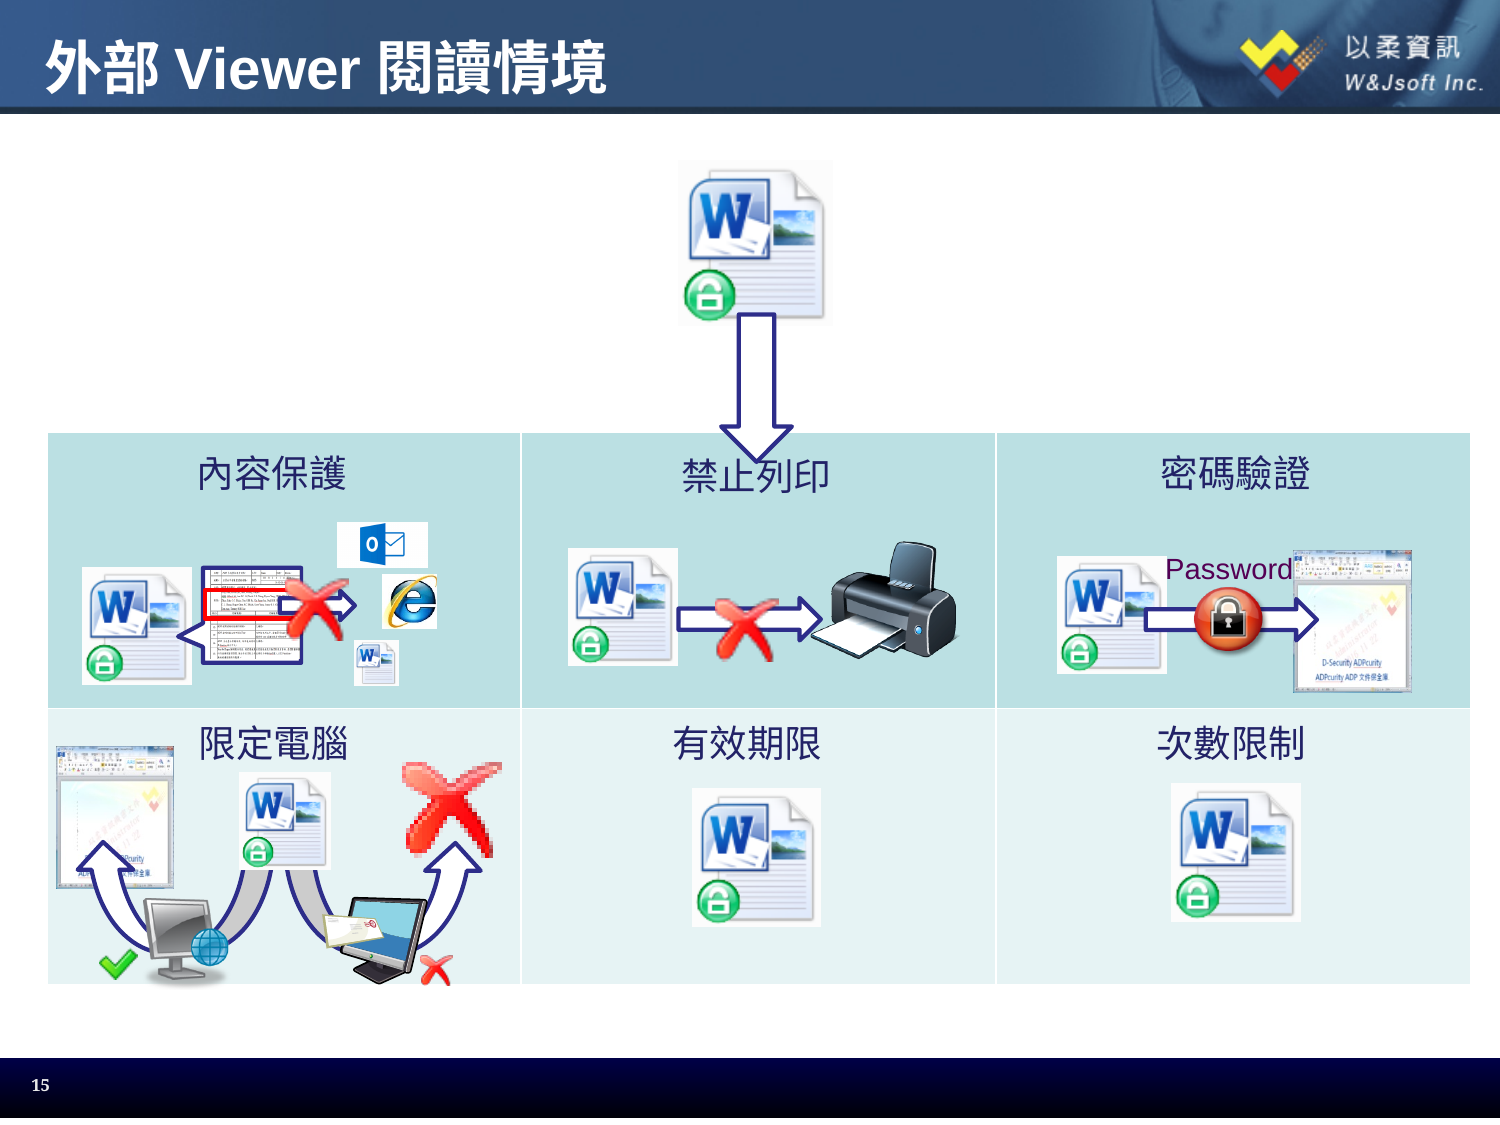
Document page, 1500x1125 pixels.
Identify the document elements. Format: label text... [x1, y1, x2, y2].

picture [678, 160, 833, 326]
table_header [48, 433, 520, 708]
table_cell [522, 709, 995, 984]
table_header [997, 433, 1470, 708]
title 外部Viewer閱讀情境 [29, 15, 1282, 118]
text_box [56, 712, 503, 991]
text_box [719, 335, 794, 443]
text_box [1056, 442, 1412, 693]
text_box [656, 712, 839, 927]
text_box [567, 445, 962, 677]
picture [0, 0, 1500, 114]
table_cell [48, 709, 520, 984]
table_header [522, 433, 995, 708]
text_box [1140, 711, 1323, 922]
slide_number 15 [5, 1066, 66, 1106]
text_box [81, 442, 437, 686]
table_cell [997, 709, 1470, 984]
